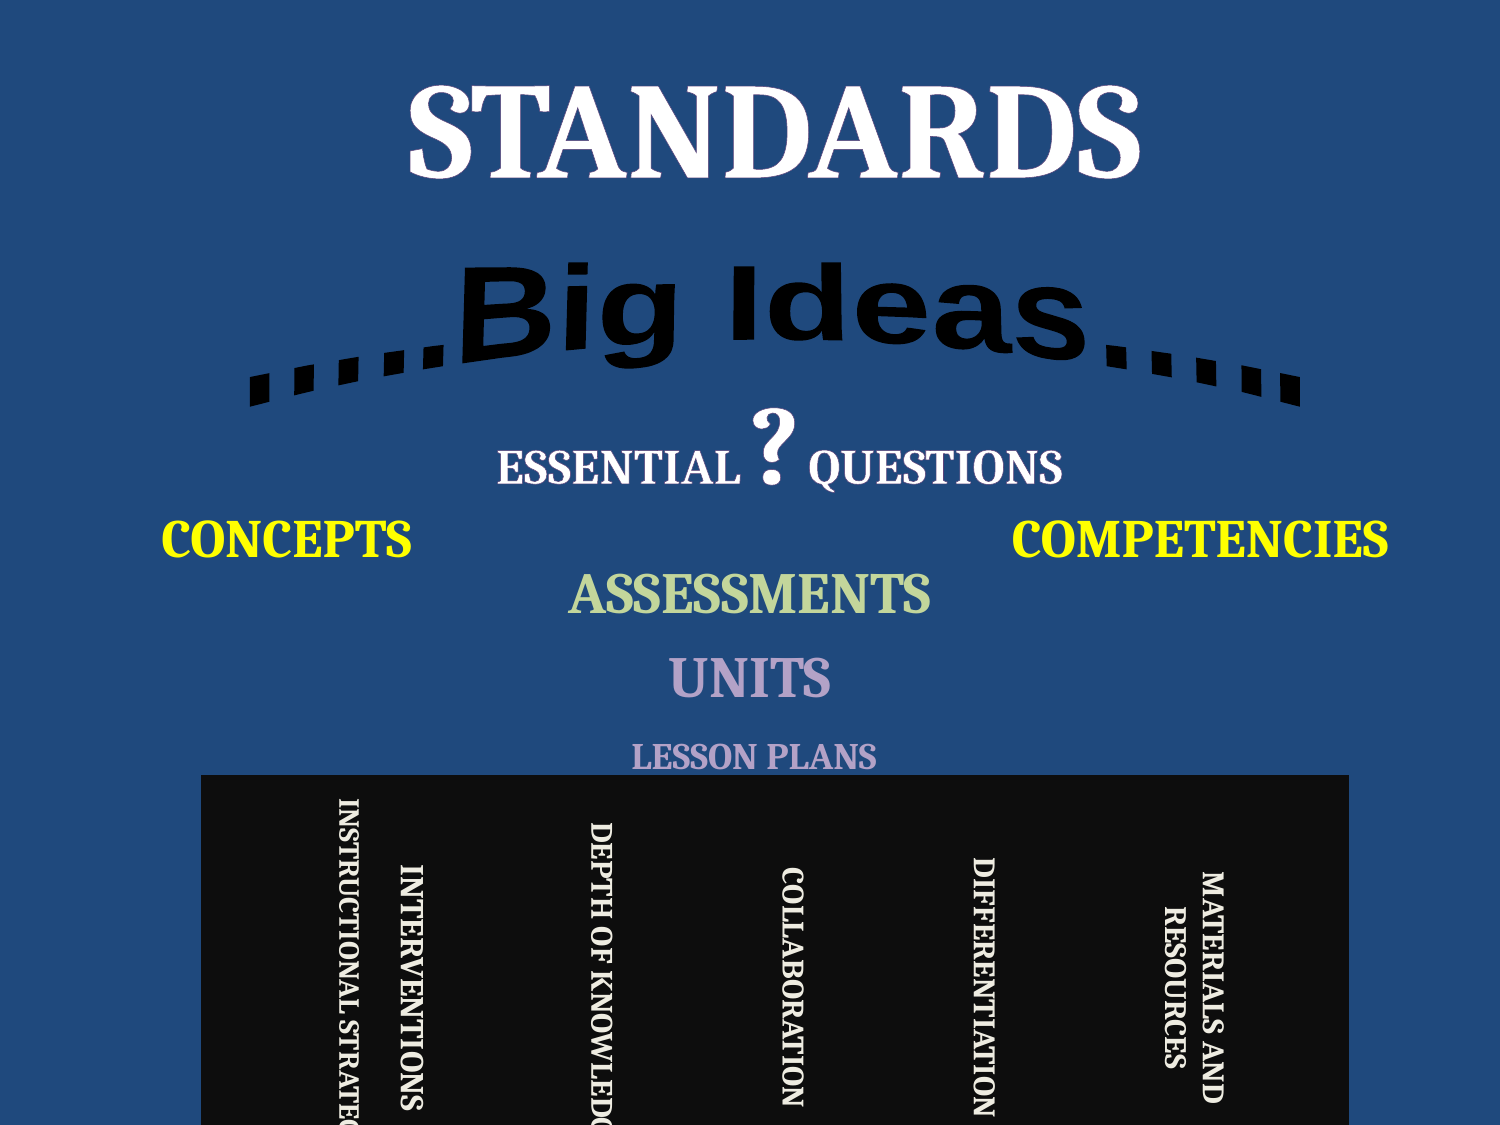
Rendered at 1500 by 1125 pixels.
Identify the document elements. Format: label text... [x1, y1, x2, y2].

table_header Collaboration [775, 775, 966, 1125]
table_header Concepts [150, 506, 553, 574]
table_header Interventions [392, 775, 584, 1125]
table_header Differentiation [966, 775, 1157, 1125]
text_box Standards [212, 24, 1338, 213]
text_box Essential ? Questions [481, 357, 1078, 478]
text_box Assessments [553, 553, 947, 628]
text_box Units Lesson Plans [374, 628, 1125, 775]
text_box [179, 478, 1450, 553]
table_header Depth of Knowledge [584, 775, 775, 1125]
table_header competencies [947, 553, 1400, 574]
table_header materials and resources [1157, 775, 1349, 1125]
table_header Instructional strategies [201, 775, 392, 1125]
